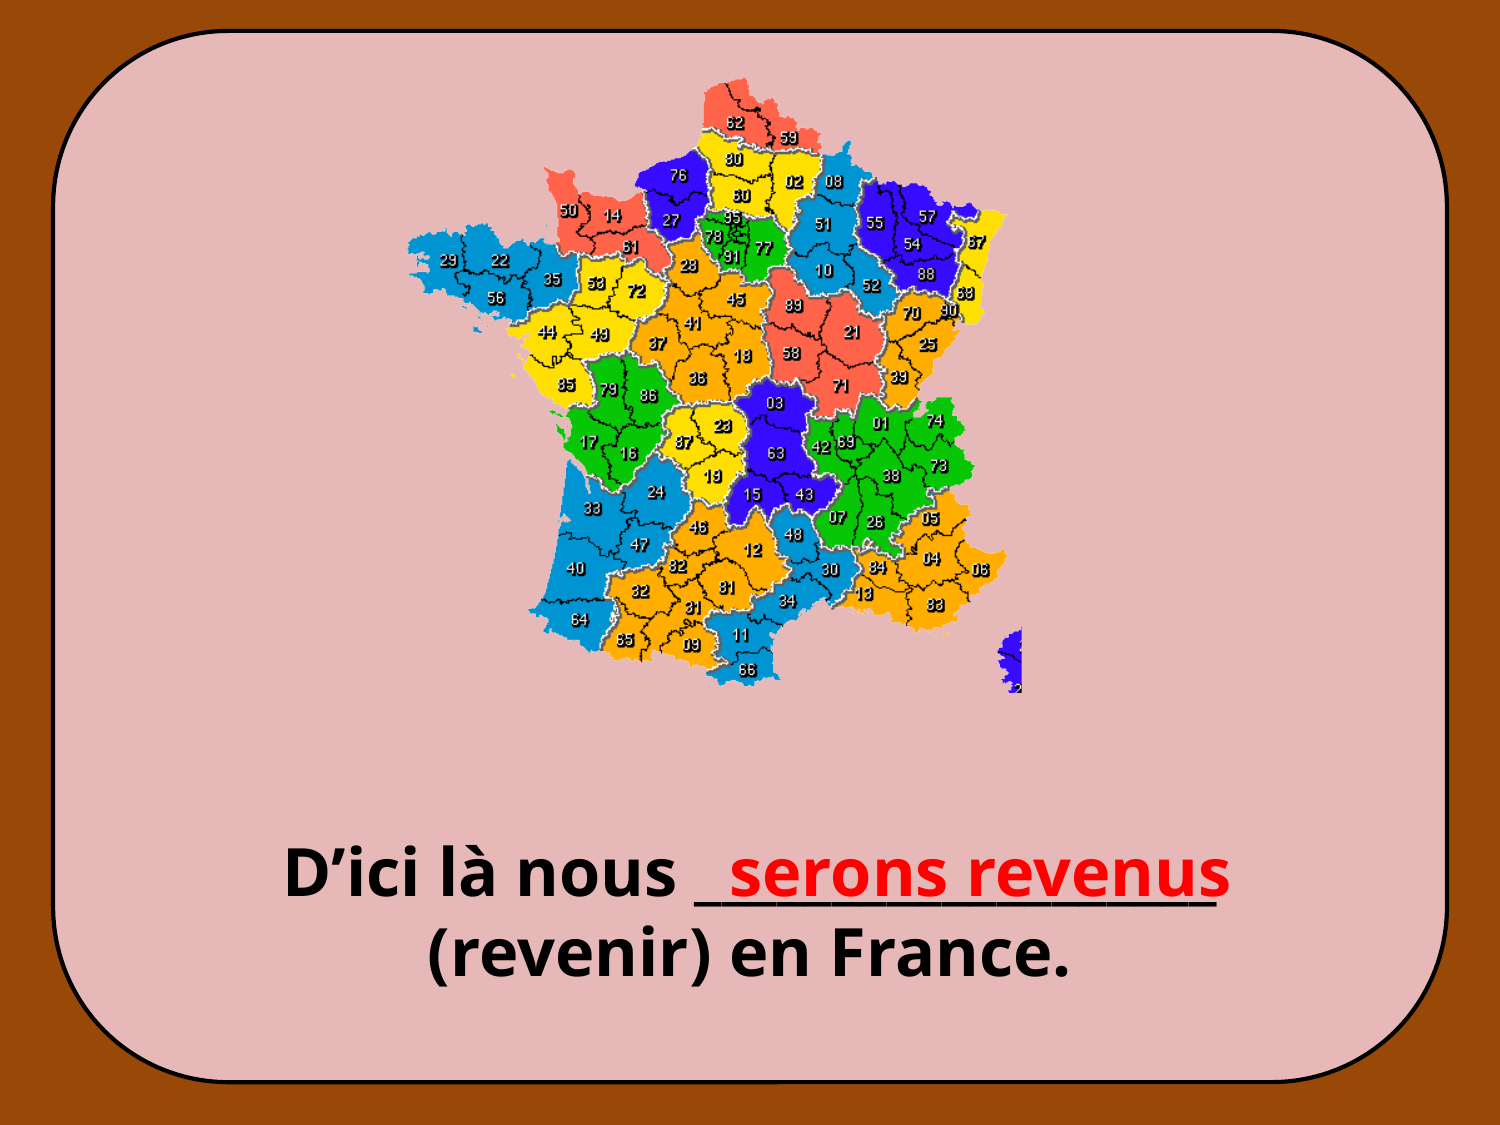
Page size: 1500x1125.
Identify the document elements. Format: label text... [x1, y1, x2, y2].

picture [407, 77, 1022, 693]
text_box [50, 28, 1450, 934]
text_box serons revenus [655, 822, 1306, 917]
text_box D’ici là nous ___________________ (revenir) en France. [53, 822, 1447, 997]
text_box [75, 997, 1425, 1085]
